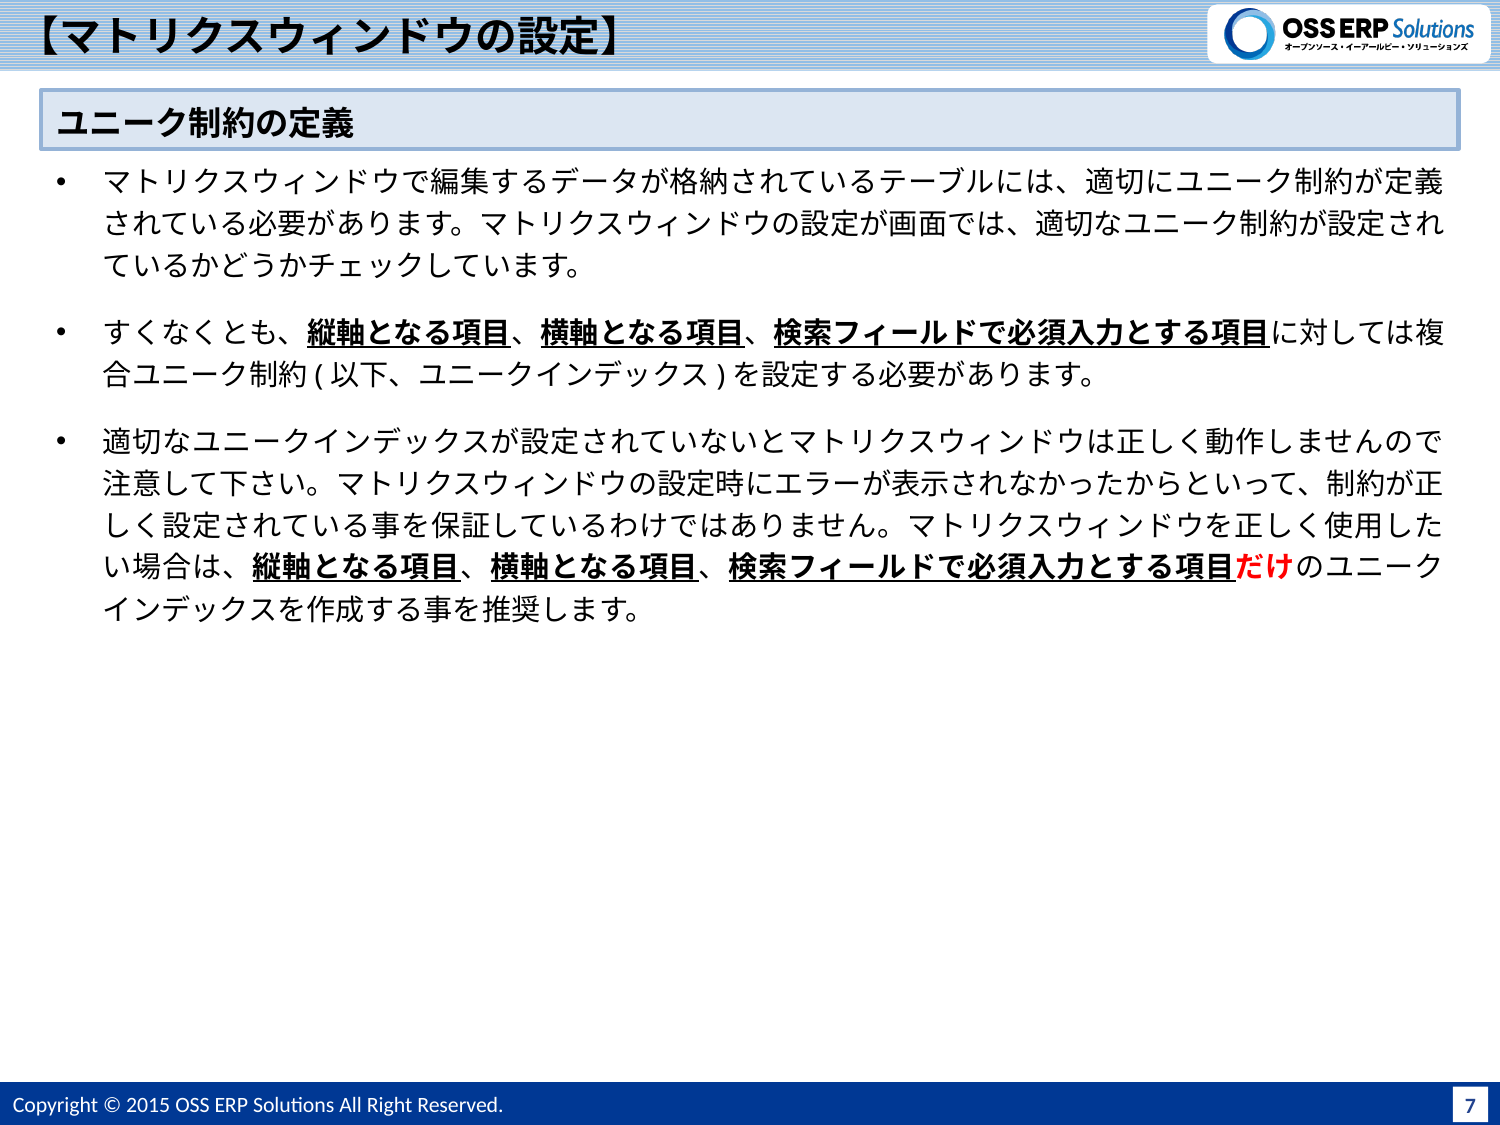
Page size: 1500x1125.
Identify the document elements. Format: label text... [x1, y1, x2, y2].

text_box マトリクスウィンドウで編集するデータが格納されているテーブルには、適切にユニーク制約が定義されている必要があります。マトリクスウィンドウの設定が画面では、適切なユニーク制約が設定されているかどうかチェックしています。 すくなくとも、縦軸となる項目、横軸となる項目、検索フィールドで必須入力とする項目に対しては複合ユニーク制約(以下、ユニークインデックス)を設定する必要があります。 適切なユニークインデックスが設定されていないとマトリクスウィンドウは正しく動作しませんので注意して下さい。マトリクスウィンドウの設定時にエラーが表示されなかったからといって、制約が正しく設定されている事を保証しているわけではありません。マトリクスウィンドウを正しく使用したい場合は、縦軸となる項目、横軸となる項目、検索フィールドで必須入力とする項目だけのユニークインデックスを作成する事を推奨します。 [39, 147, 1461, 635]
text_box ユニーク制約の定義 [39, 88, 1461, 147]
picture [1353, 8, 1474, 60]
title 【マトリクスウィンドウの設定】 [2, 0, 1353, 70]
